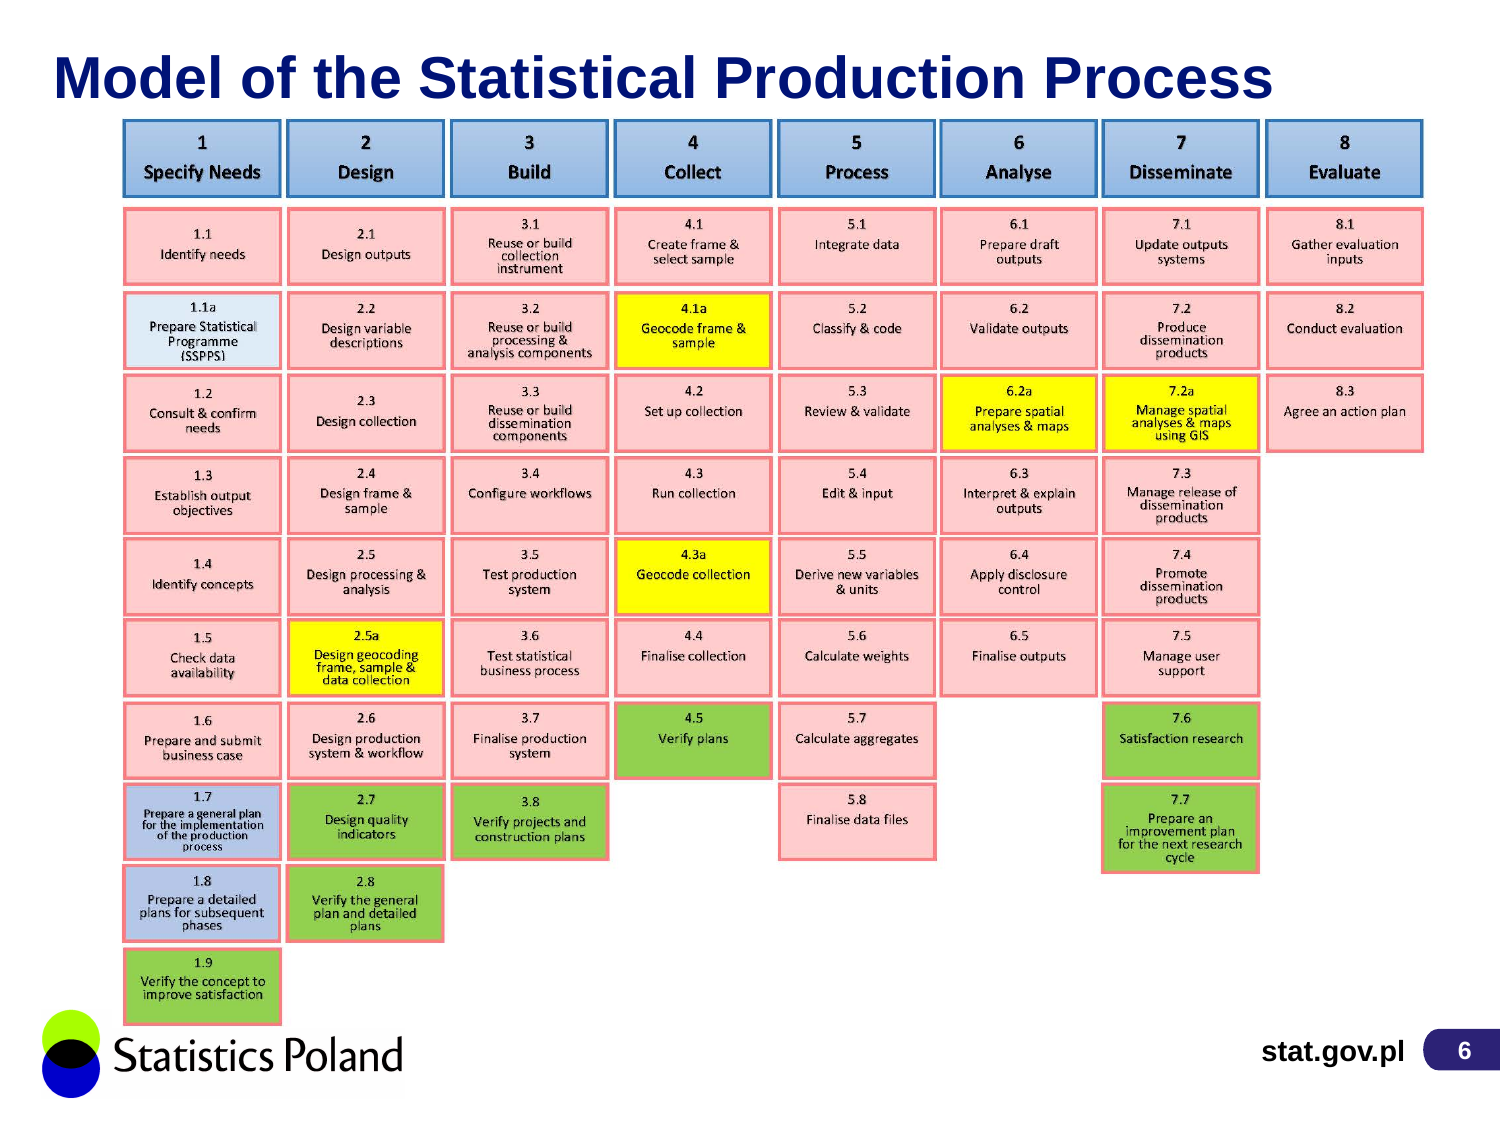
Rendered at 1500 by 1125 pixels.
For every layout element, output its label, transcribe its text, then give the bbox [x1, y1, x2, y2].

title Model of the Statistical Production Process [53, 1, 1471, 120]
picture [41, 117, 1436, 1099]
